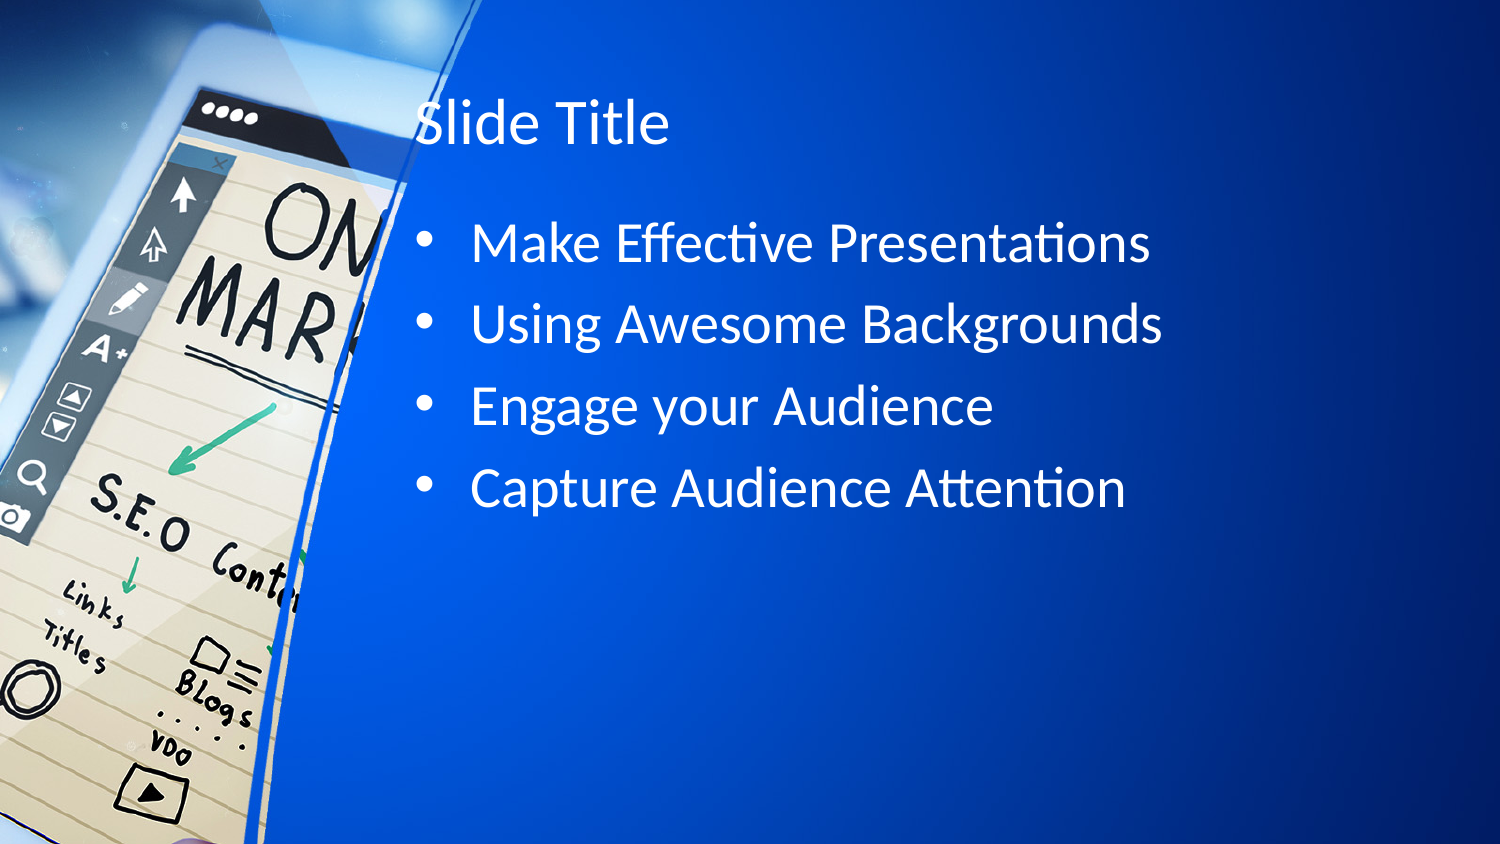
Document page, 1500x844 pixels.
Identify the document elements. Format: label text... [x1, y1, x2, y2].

list Make Effective Presentations Using Awesome Backgrounds Engage your Audience Capture Audience Attention [399, 196, 1427, 748]
picture [0, 0, 1500, 844]
title Slide Title [399, 71, 1427, 166]
